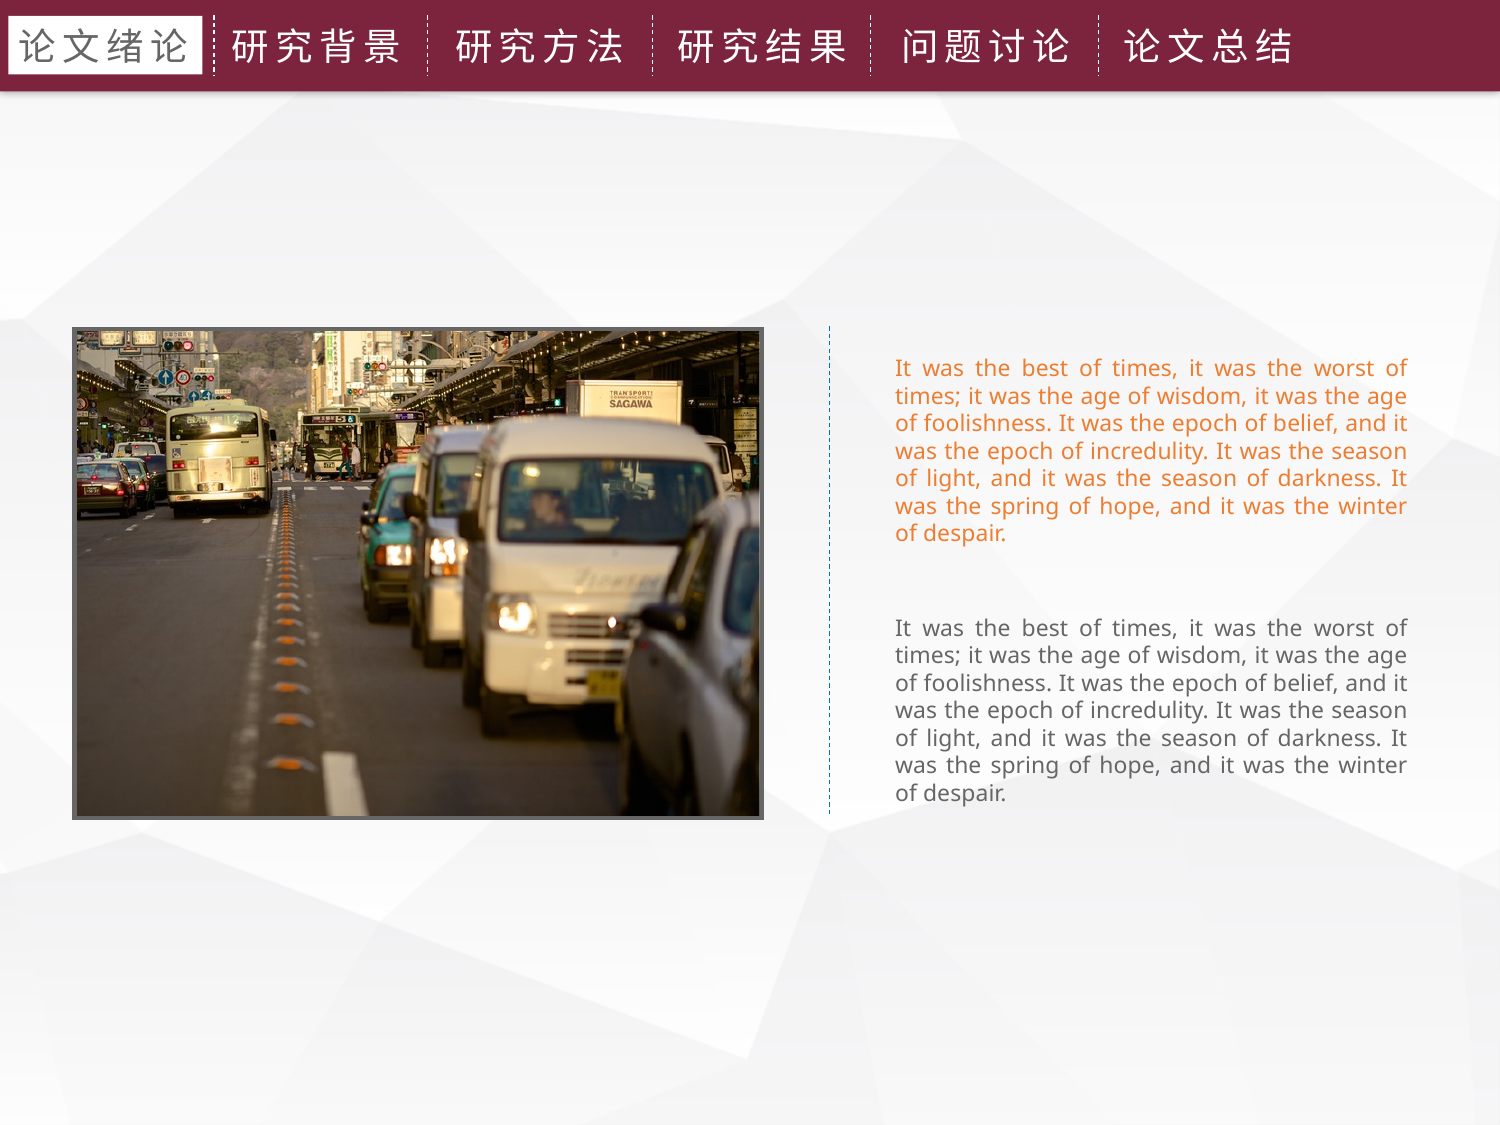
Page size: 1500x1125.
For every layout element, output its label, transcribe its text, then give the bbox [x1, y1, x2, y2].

text_box 研究方法 [440, 15, 652, 76]
text_box It was the best of times, it was the worst of times; it was the age of wisdom, it was the age of foolishness. It was the epoch of belief, and it was the epoch of incredulity. It was the season of light, and it was the season of darkness. It was the spring of hope, and it was the winter of despair. [880, 605, 1423, 813]
picture [0, 92, 1500, 1125]
text_box [0, 0, 1500, 92]
text_box It was the best of times, it was the worst of times; it was the age of wisdom, it was the age of foolishness. It was the epoch of belief, and it was the epoch of incredulity. It was the season of light, and it was the season of darkness. It was the spring of hope, and it was the winter of despair. [880, 346, 1423, 554]
text_box 论文总结 [1109, 15, 1322, 76]
text_box 研究结果 [871, 15, 876, 76]
text_box 研究背景 [217, 15, 427, 76]
text_box 论文绪论 [4, 15, 213, 76]
text_box 问题讨论 [886, 15, 1098, 76]
text_box 研究结果 [663, 15, 870, 76]
